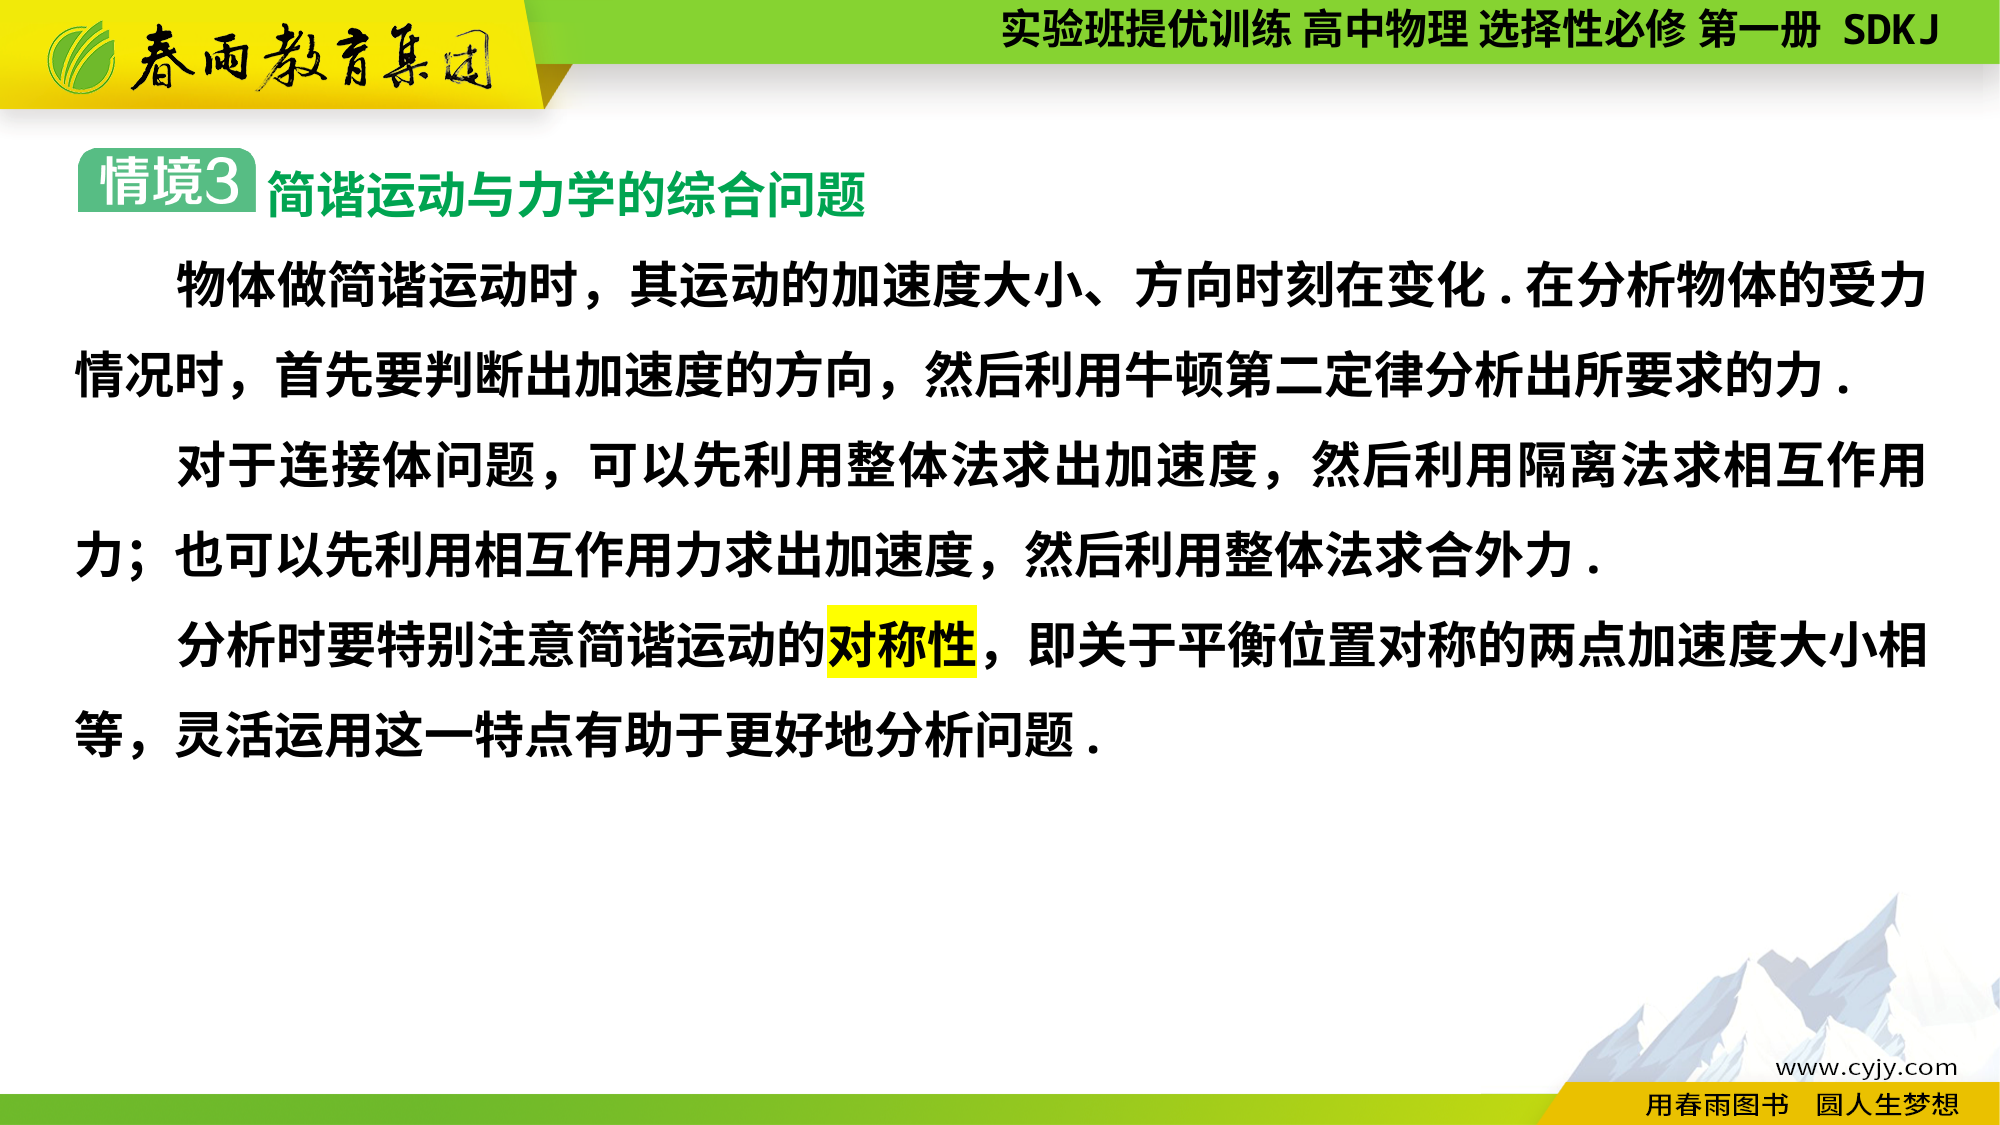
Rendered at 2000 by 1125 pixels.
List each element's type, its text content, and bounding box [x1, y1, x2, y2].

list 简谐运动与力学的综合问题 物体做简谐运动时，其运动的加速度大小、方向时刻在变化.在分析物体的受力情况时，首先要判断出加速度的方向，然后利用牛顿第二定律分析出所要求的力. 对于连接体问题，可以先利用整体法求出加速度，然后利用隔离法求相互作用力；也可以先利用相互作用力求出加速度，然后利用整体法求合外力. 分析时要特别注意简谐运动的对称性，即关于平衡位置对称的两点加速度大小相等，灵活运用这一特点有助于更好地分析问题. [59, 125, 1944, 777]
picture [0, 0, 2000, 1125]
